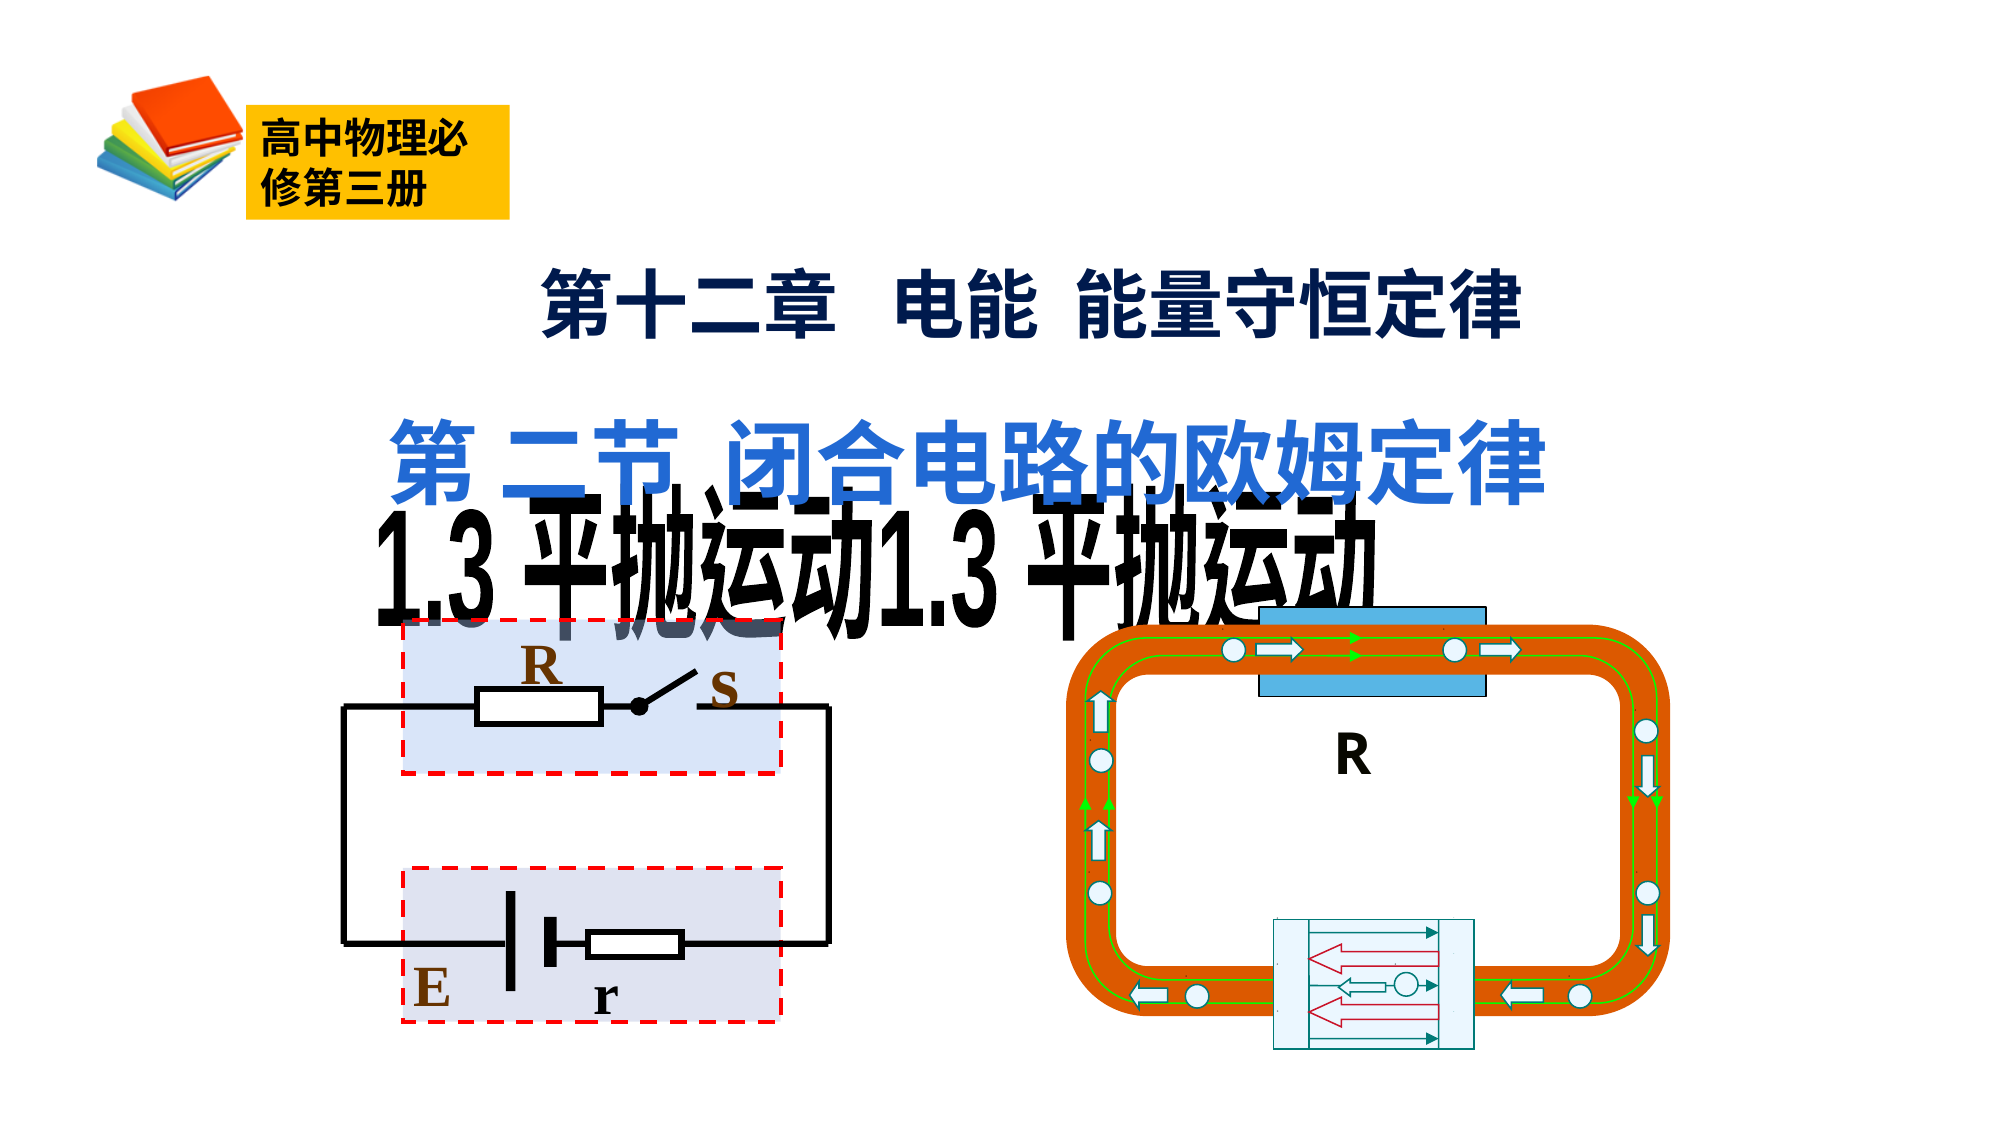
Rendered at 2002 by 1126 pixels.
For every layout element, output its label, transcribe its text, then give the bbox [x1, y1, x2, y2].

text_box 第十二章 电能 能量守恒定律 [468, 230, 1646, 371]
picture [91, 60, 247, 215]
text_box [1073, 607, 1669, 1050]
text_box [343, 618, 852, 1035]
text_box 第 二节 闭合电路的欧姆定律 [221, 373, 1714, 525]
text_box 高中物理必修第三册 [246, 104, 510, 220]
